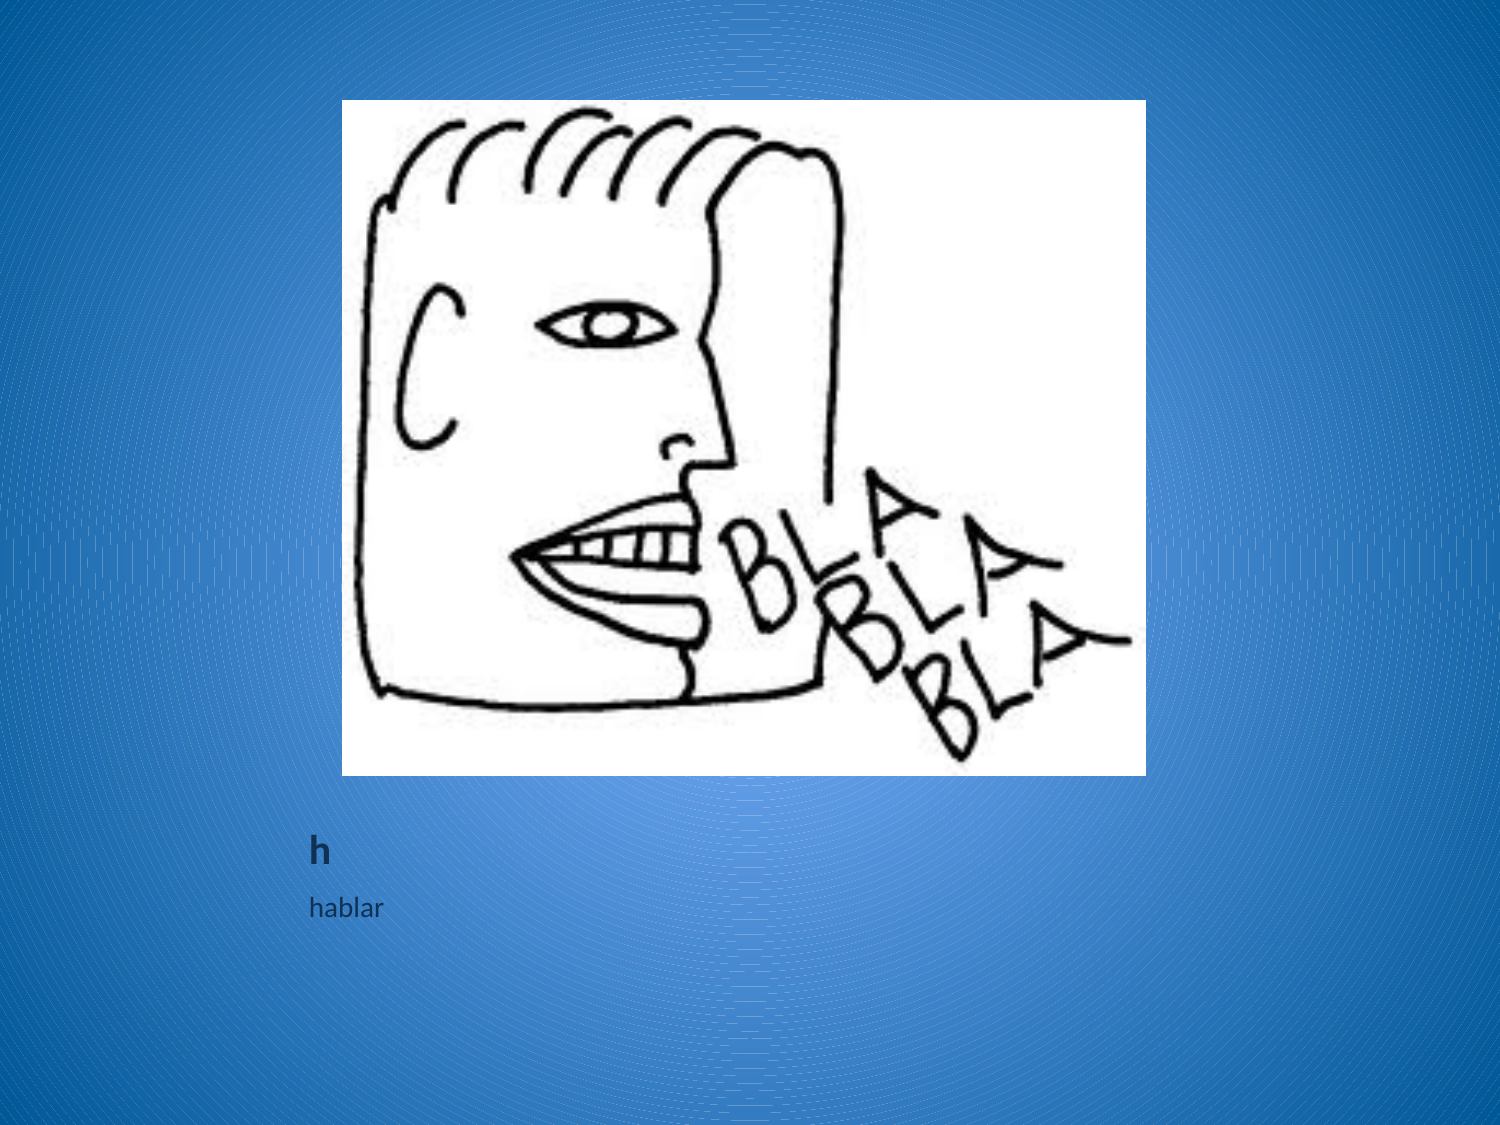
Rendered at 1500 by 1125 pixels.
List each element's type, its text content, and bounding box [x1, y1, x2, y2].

list hablar [294, 880, 1194, 1013]
title h [294, 787, 1194, 880]
picture [293, 100, 1195, 776]
